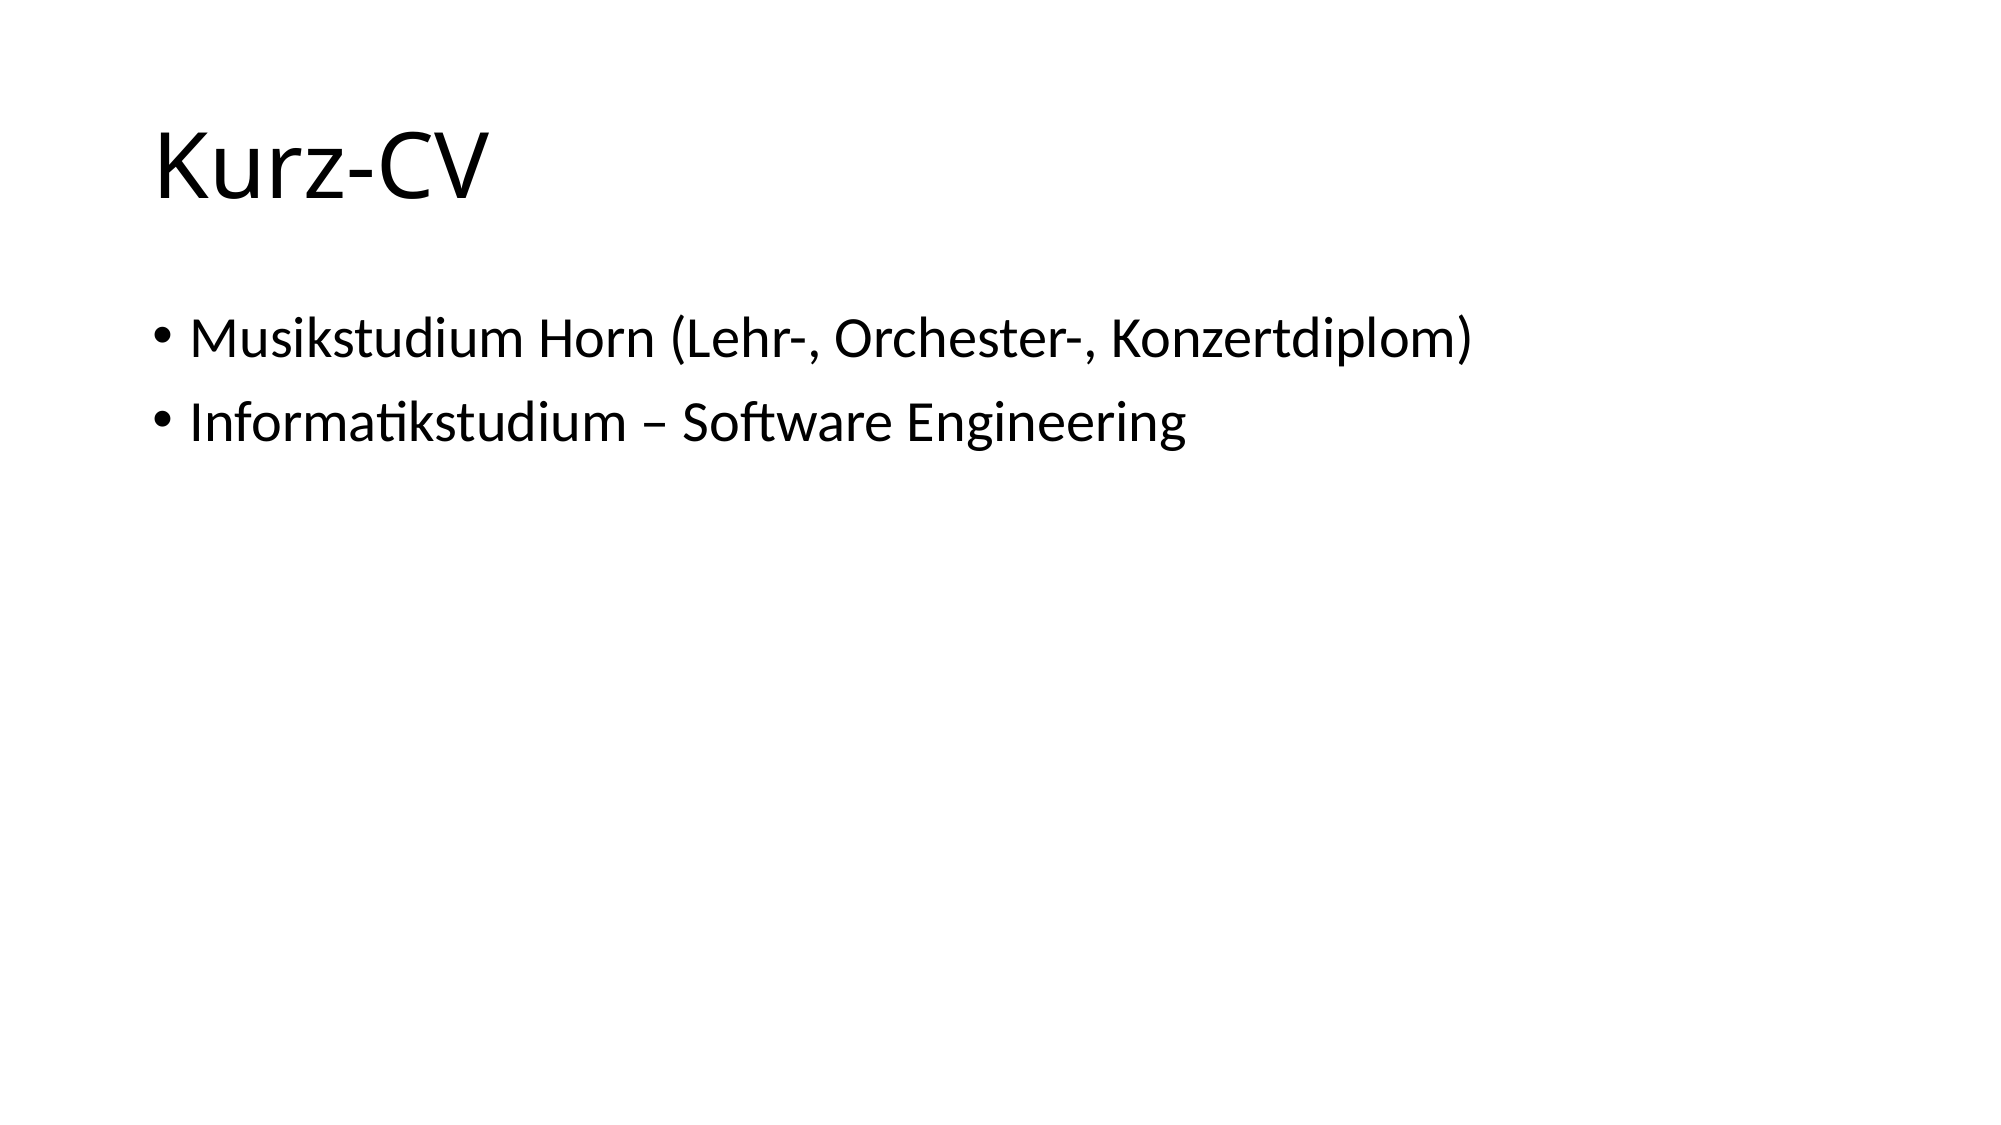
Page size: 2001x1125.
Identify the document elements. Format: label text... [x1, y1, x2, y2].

title Kurz-CV [137, 59, 1863, 278]
list Musikstudium Horn (Lehr-, Orchester-, Konzertdiplom) Informatikstudium – Software Engineering [137, 299, 1863, 1014]
